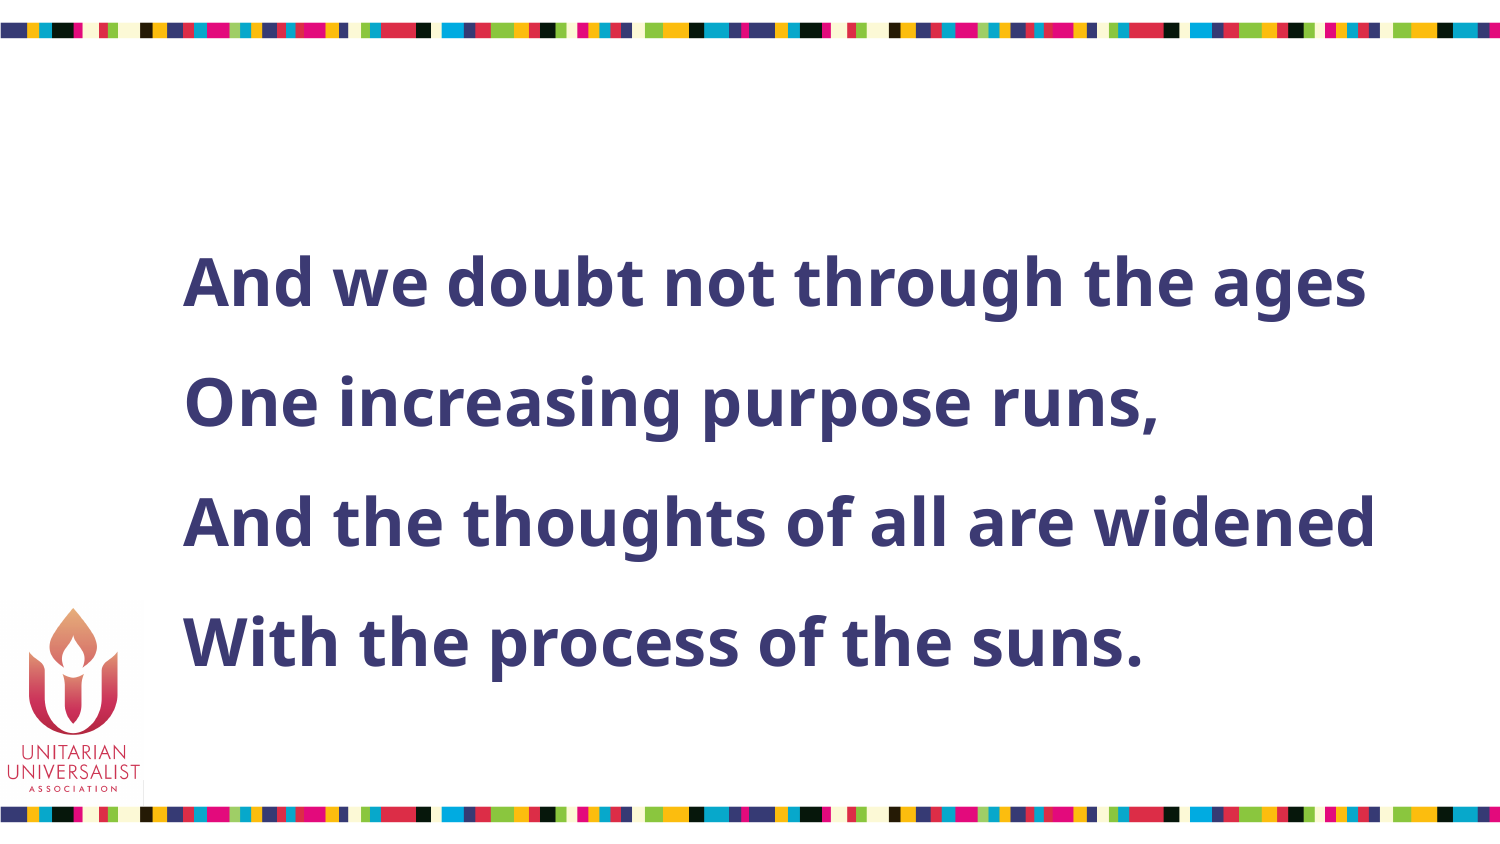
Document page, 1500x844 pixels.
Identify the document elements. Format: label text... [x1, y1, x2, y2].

picture [0, 22, 1500, 40]
text_box And we doubt not through the ages One increasing purpose runs, And the thoughts of all are widened With the process of the suns. [168, 184, 1421, 695]
picture [0, 600, 1500, 824]
